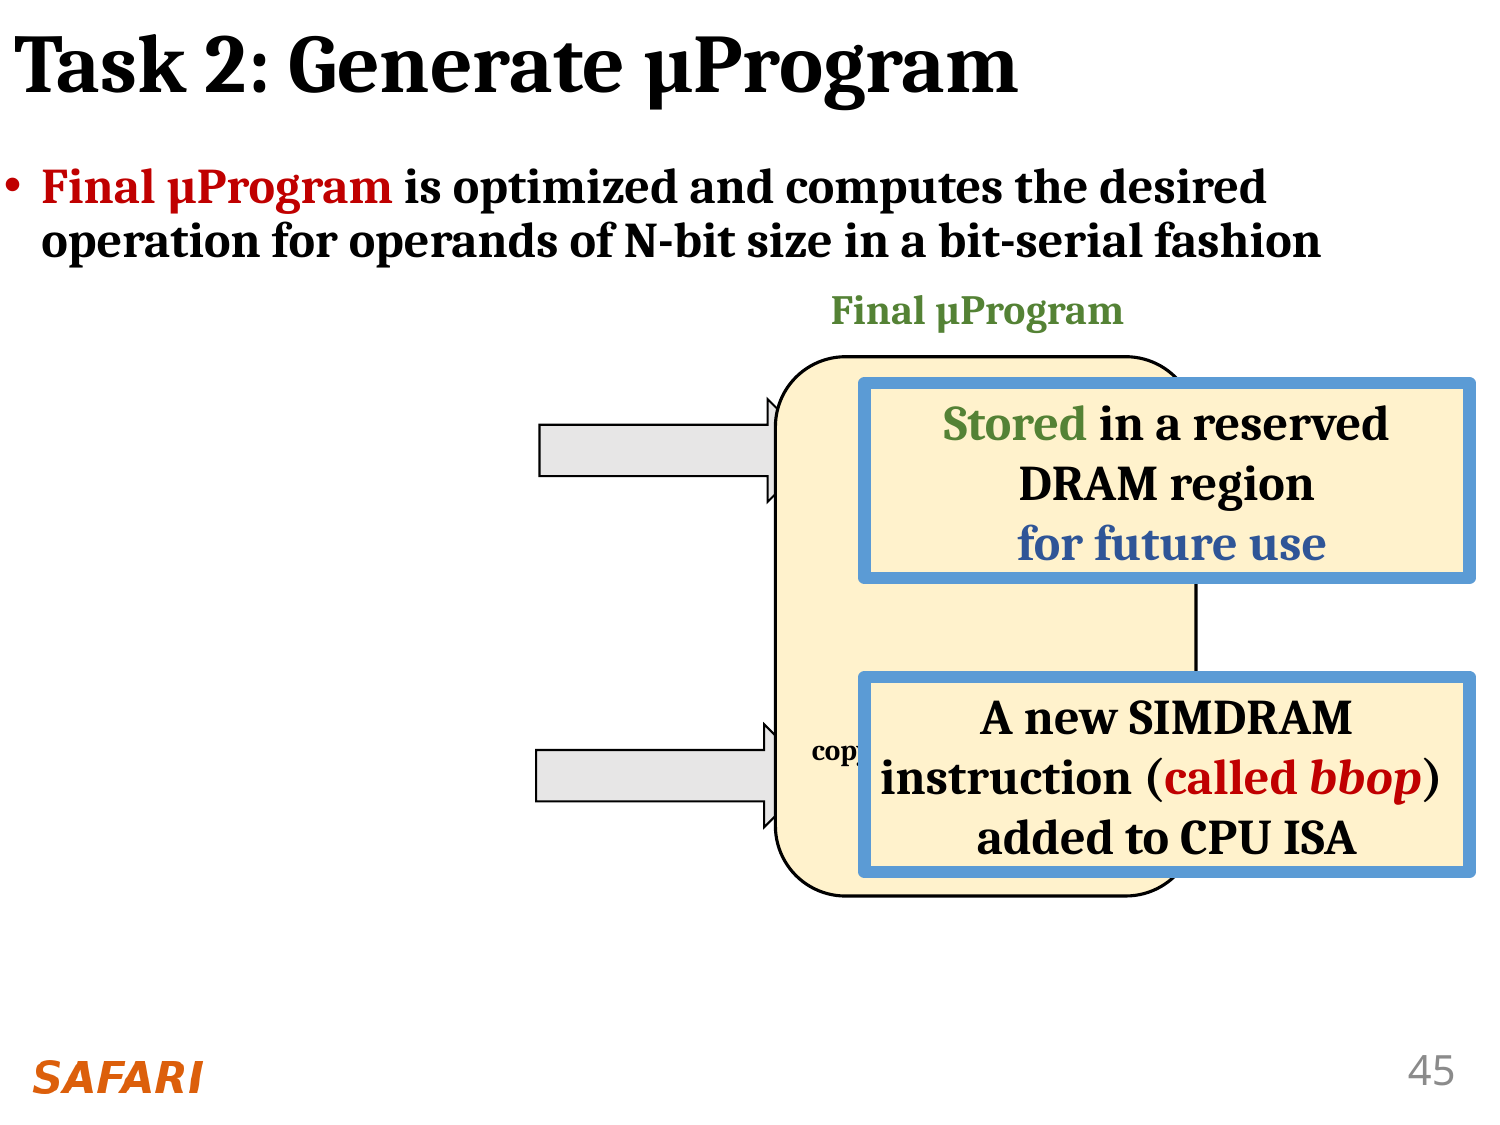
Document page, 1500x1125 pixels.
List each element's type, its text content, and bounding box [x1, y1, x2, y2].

text_box Stored in a reserved DRAM region for future use [864, 383, 1470, 578]
text_box [538, 396, 777, 505]
text_box A new SIMDRAM instruction (called bbop) added to CPU ISA [864, 677, 1470, 872]
picture [31, 1051, 209, 1104]
text_box Final µProgram [815, 309, 1149, 341]
text_box Final µProgram is optimized and computes the desired operation for operands of N-bit size in a bit-serial fashion [0, 152, 1490, 309]
text_box Repeat N times: Copy A, B, Cin to reserved rows (ACT/ACT/PRE) 2. Execute MAJ and copy Cout to destination row (ACT/ACT/PRE) [774, 355, 1197, 898]
title Task 2: Generate µProgram [0, 13, 1475, 135]
text_box [535, 721, 774, 830]
